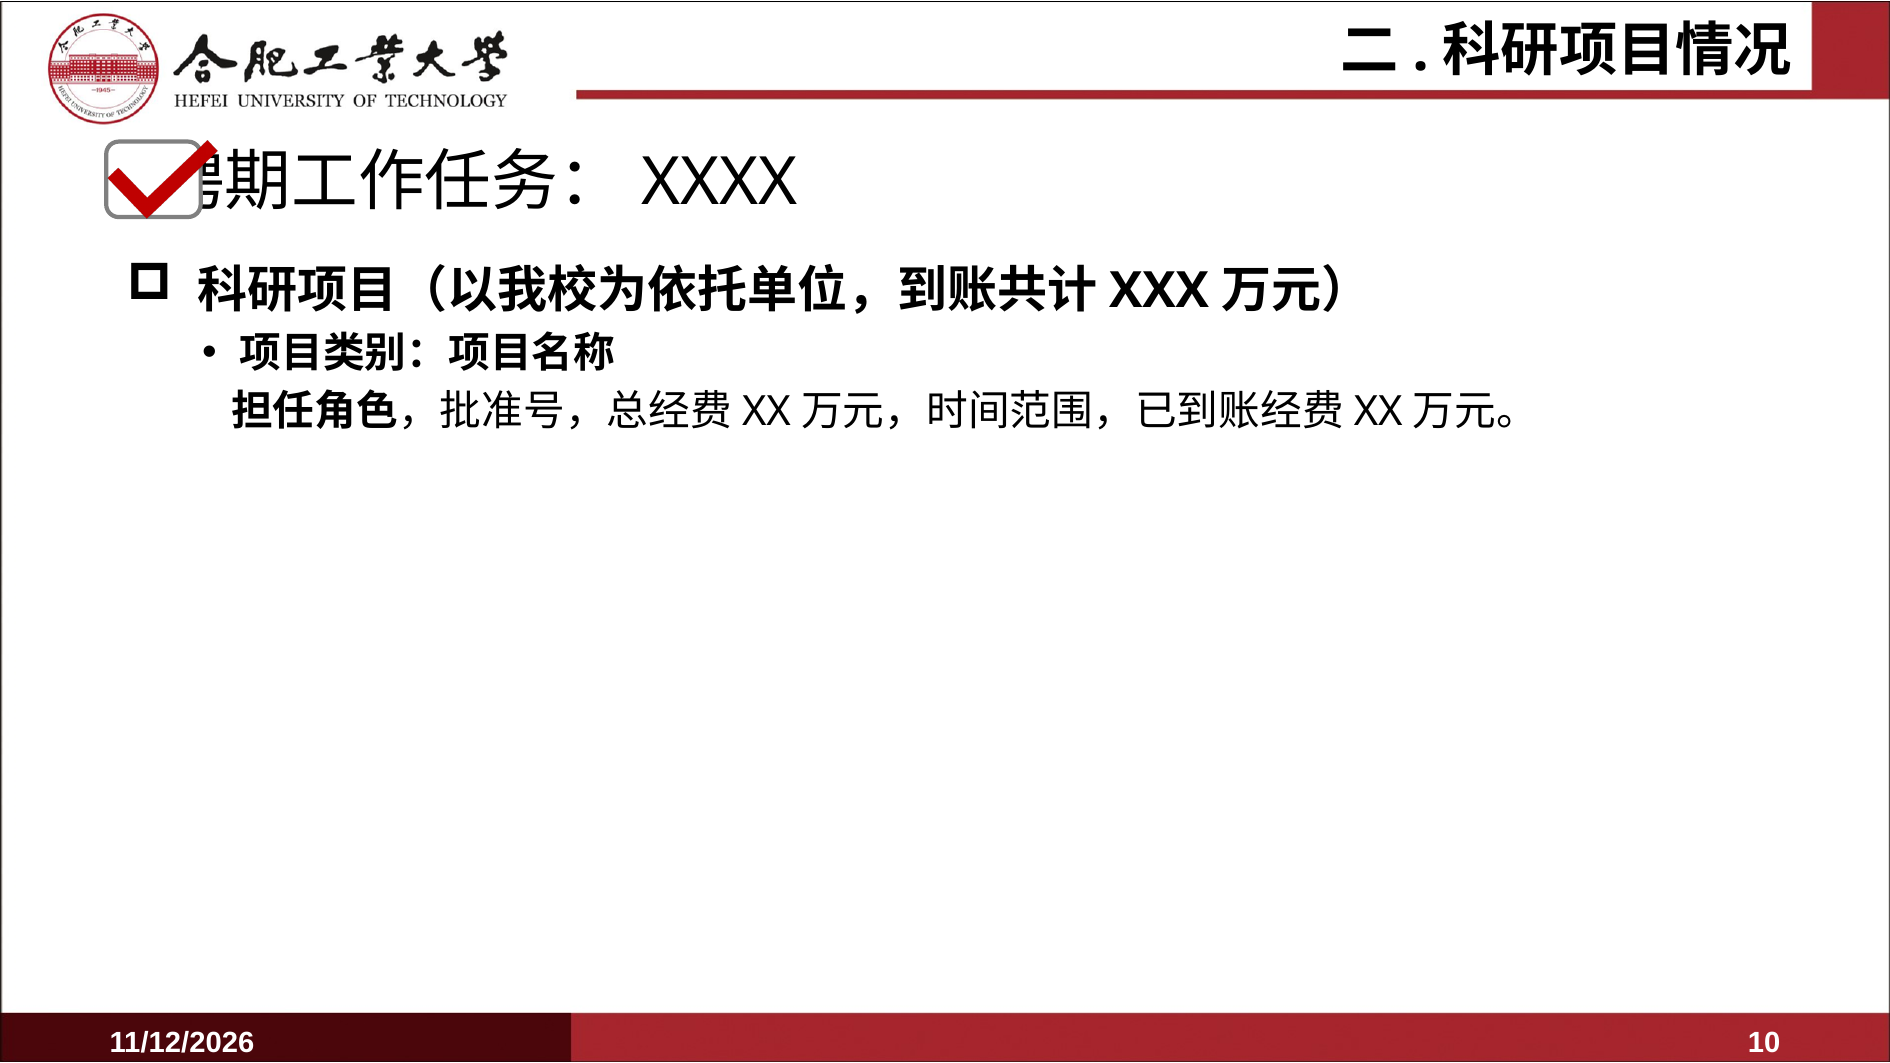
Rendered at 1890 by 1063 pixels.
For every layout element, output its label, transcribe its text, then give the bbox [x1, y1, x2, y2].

list 聘期工作任务：XXXX 科研项目（以我校为依托单位，到账共计XXX万元） 项目类别：项目名称 担任角色，批准号，总经费XX万元，时间范围，已到账经费XX万元。 [37, 129, 1838, 981]
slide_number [94, 1015, 536, 1063]
slide_number 9 [1354, 1015, 1796, 1063]
picture [0, 1, 1890, 1062]
title 二.科研项目情况 [587, 0, 1808, 95]
